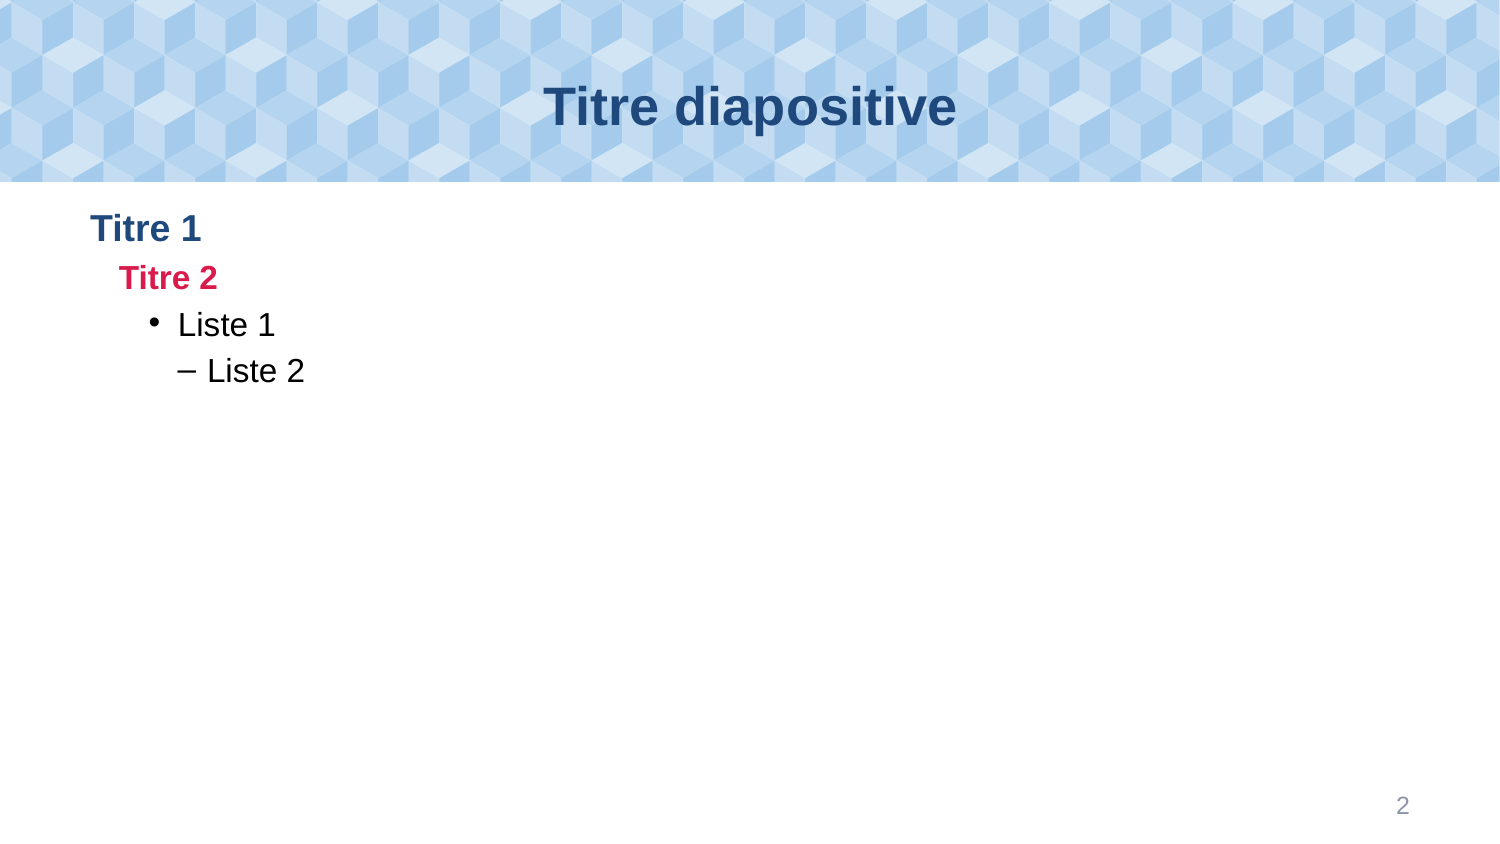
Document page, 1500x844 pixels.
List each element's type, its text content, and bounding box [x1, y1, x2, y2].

picture [0, 0, 1500, 182]
title Titre diapositive [76, 33, 1425, 175]
slide_number 2 [1074, 782, 1425, 827]
list Titre 1 Titre 2 Liste 1 Liste 2 [75, 196, 1425, 754]
